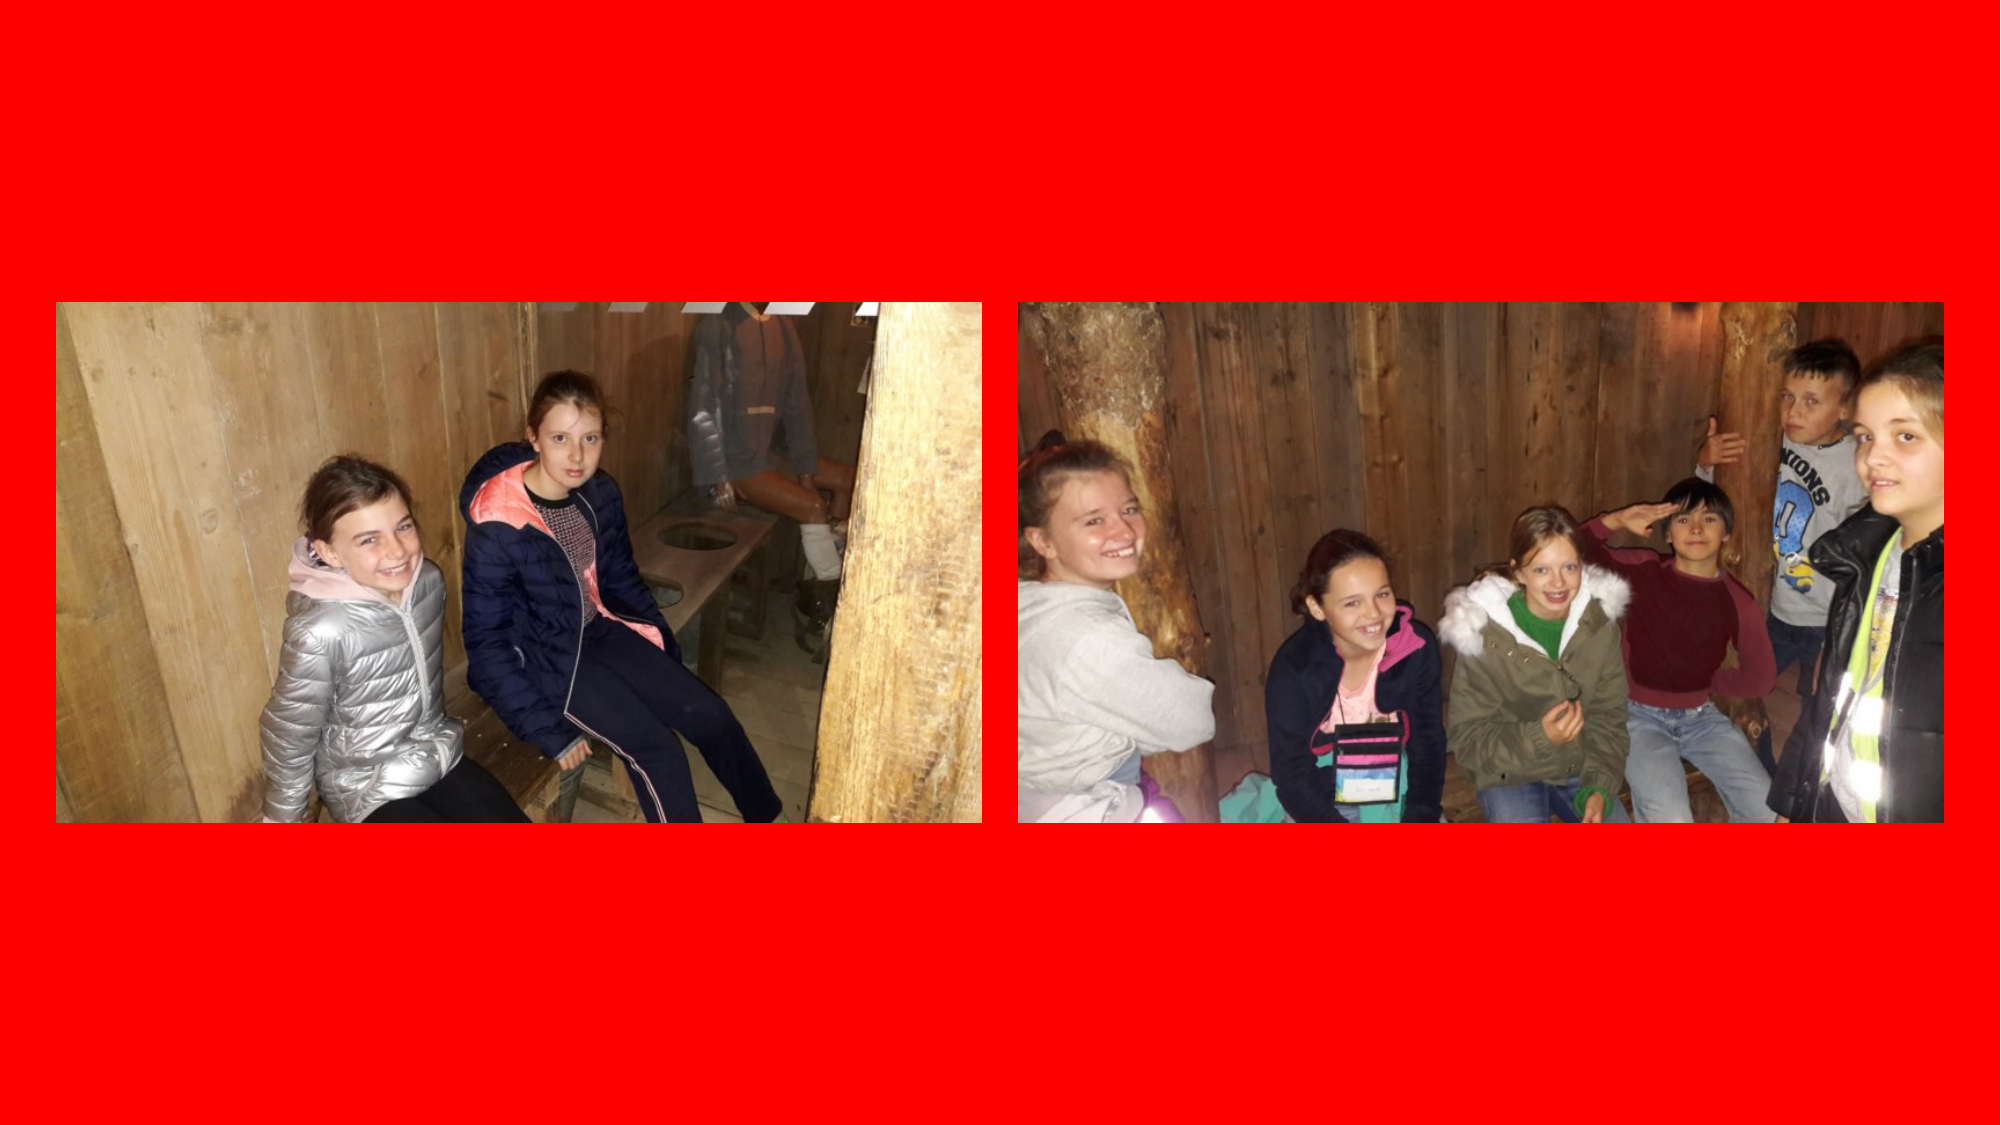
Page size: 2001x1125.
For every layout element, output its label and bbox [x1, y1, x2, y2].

picture [1018, 302, 1944, 823]
picture [56, 302, 982, 823]
